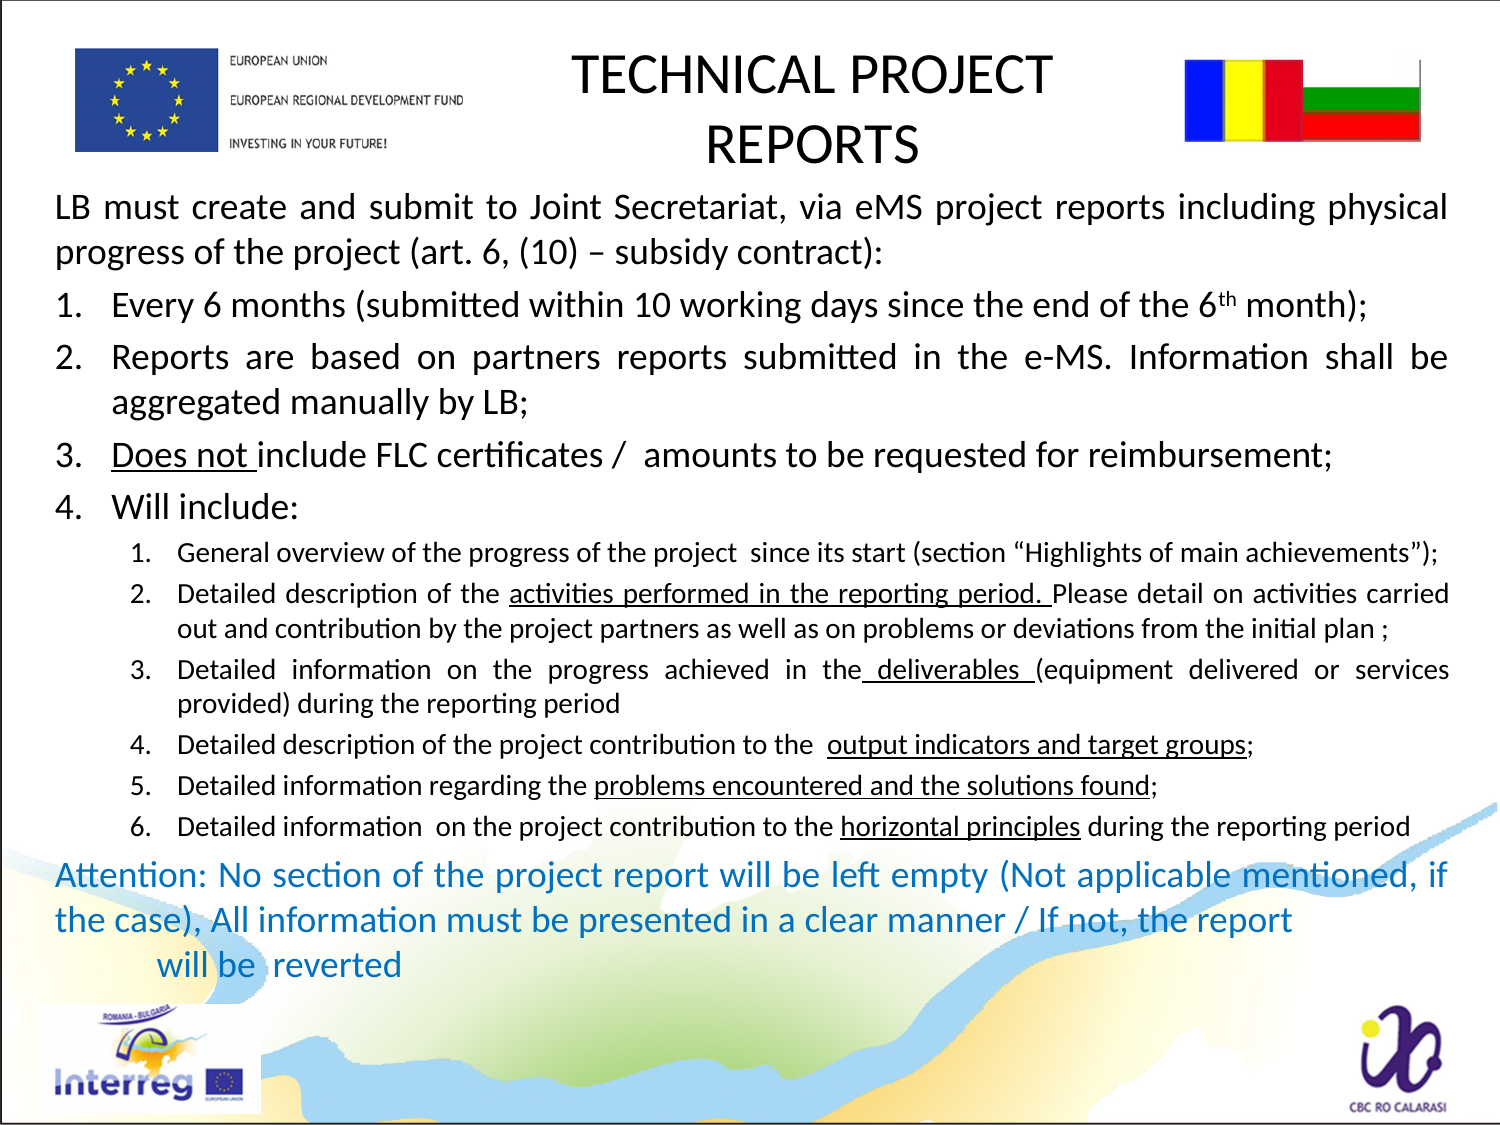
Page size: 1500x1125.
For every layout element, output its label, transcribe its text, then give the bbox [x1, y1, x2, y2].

picture [0, 0, 1500, 1125]
title TECHNICAL PROJECT REPORTS [449, 11, 1176, 174]
list LB must create and submit to Joint Secretariat, via eMS project reports including physical progress of the project (art. 6, (10) – subsidy contract): Every 6 months (submitted within 10 working days since the end of the 6th month); Reports are based on partners reports submitted in the e-MS. Information shall be aggregated manually by LB; Does not include FLC certificates / amounts to be requested for reimbursement; Will include: General overview of the progress of the project since its start (section “Highlights of main achievements”); Detailed description of the activities performed in the reporting period. Please detail on activities carried out and contribution by the project partners as well as on problems or deviations from the initial plan ; Detailed information on the progress achieved in the deliverables (equipment delivered or services provided) during the reporting period Detailed description of the project contribution to the output indicators and target groups; Detailed information regarding the problems encountered and the solutions found; Detailed information on the project contribution to the horizontal principles during the reporting period Attention: No section of the project report will be left empty (Not applicable mentioned, if the case), All information must be presented in a clear manner / If not, the report will be reverted [39, 174, 1466, 1013]
